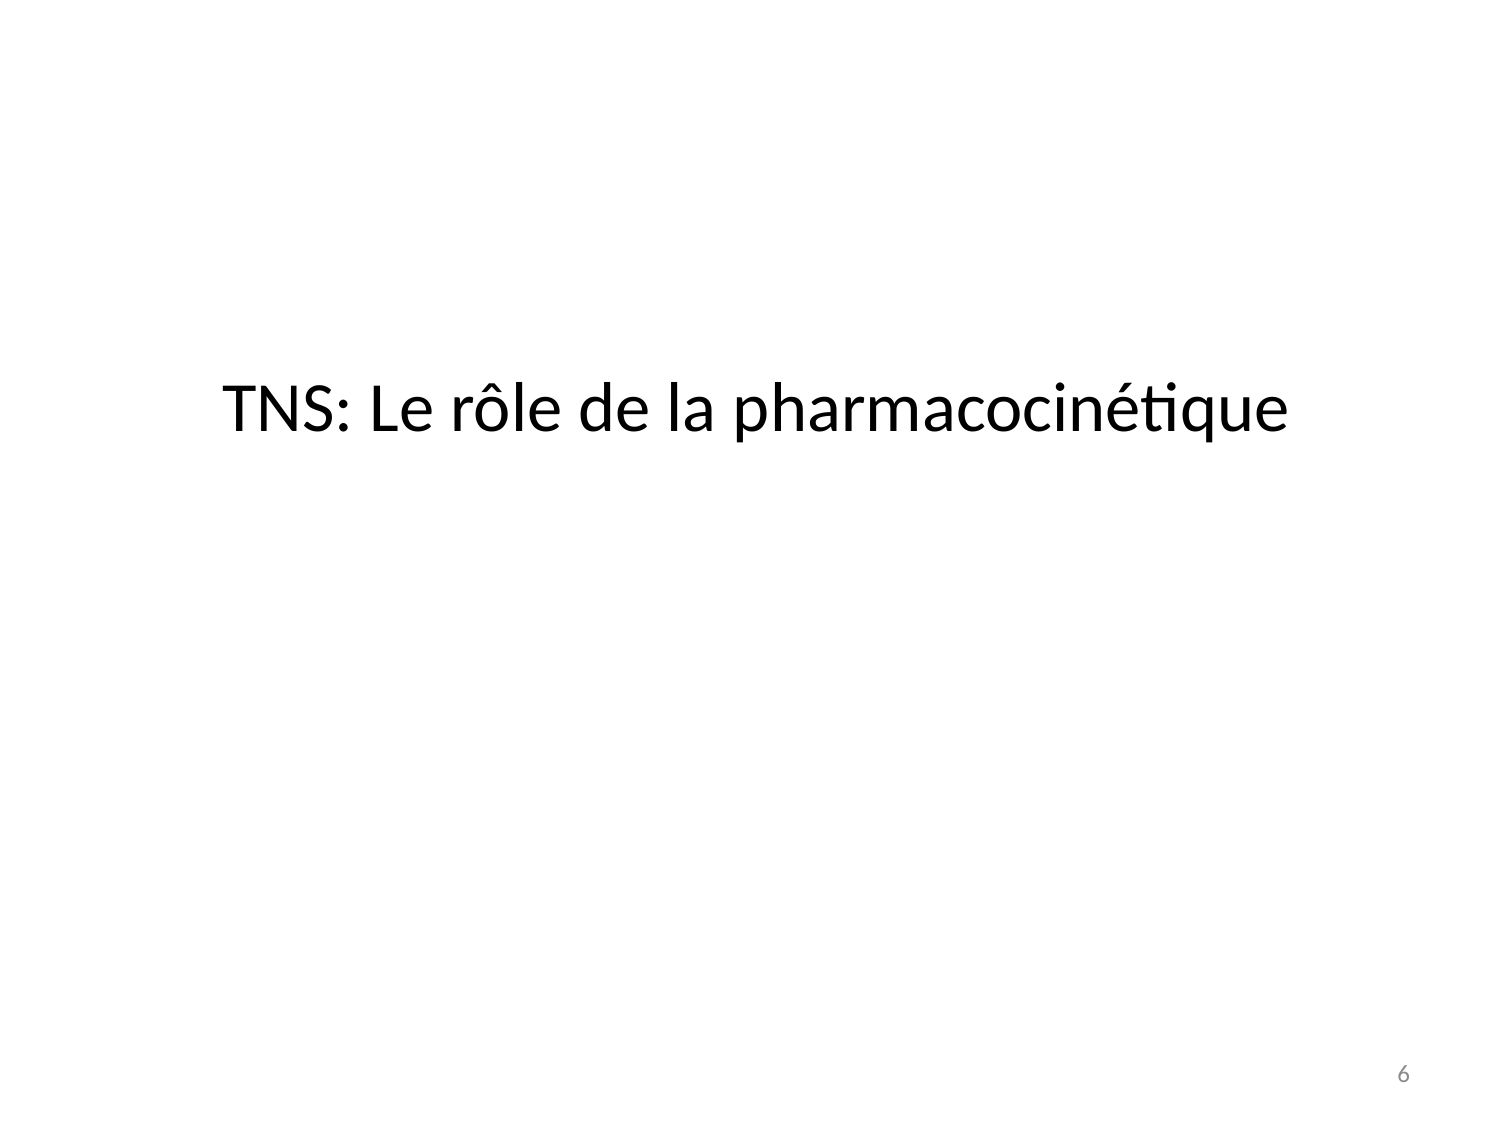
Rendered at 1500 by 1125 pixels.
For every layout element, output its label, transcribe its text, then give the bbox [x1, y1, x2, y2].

title TNS: Le rôle de la pharmacocinétique [82, 351, 1432, 539]
slide_number 6 [1074, 1042, 1425, 1103]
